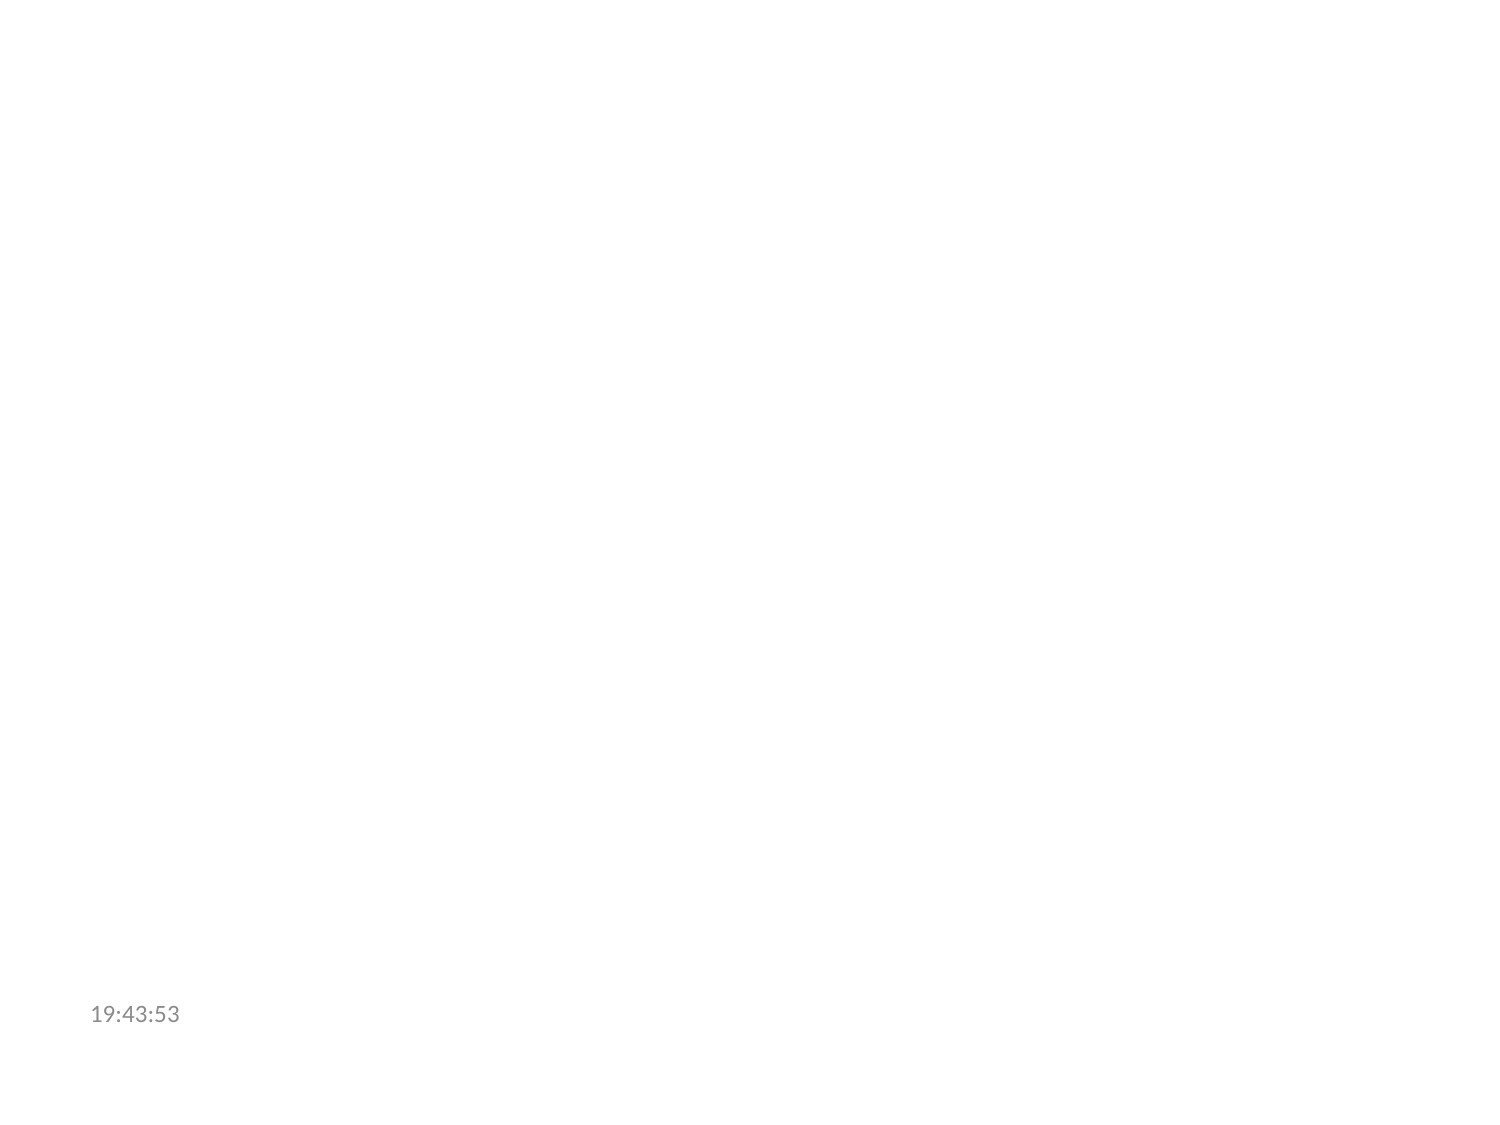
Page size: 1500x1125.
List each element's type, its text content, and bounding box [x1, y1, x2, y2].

text_box 15:35:09 [75, 982, 425, 1043]
